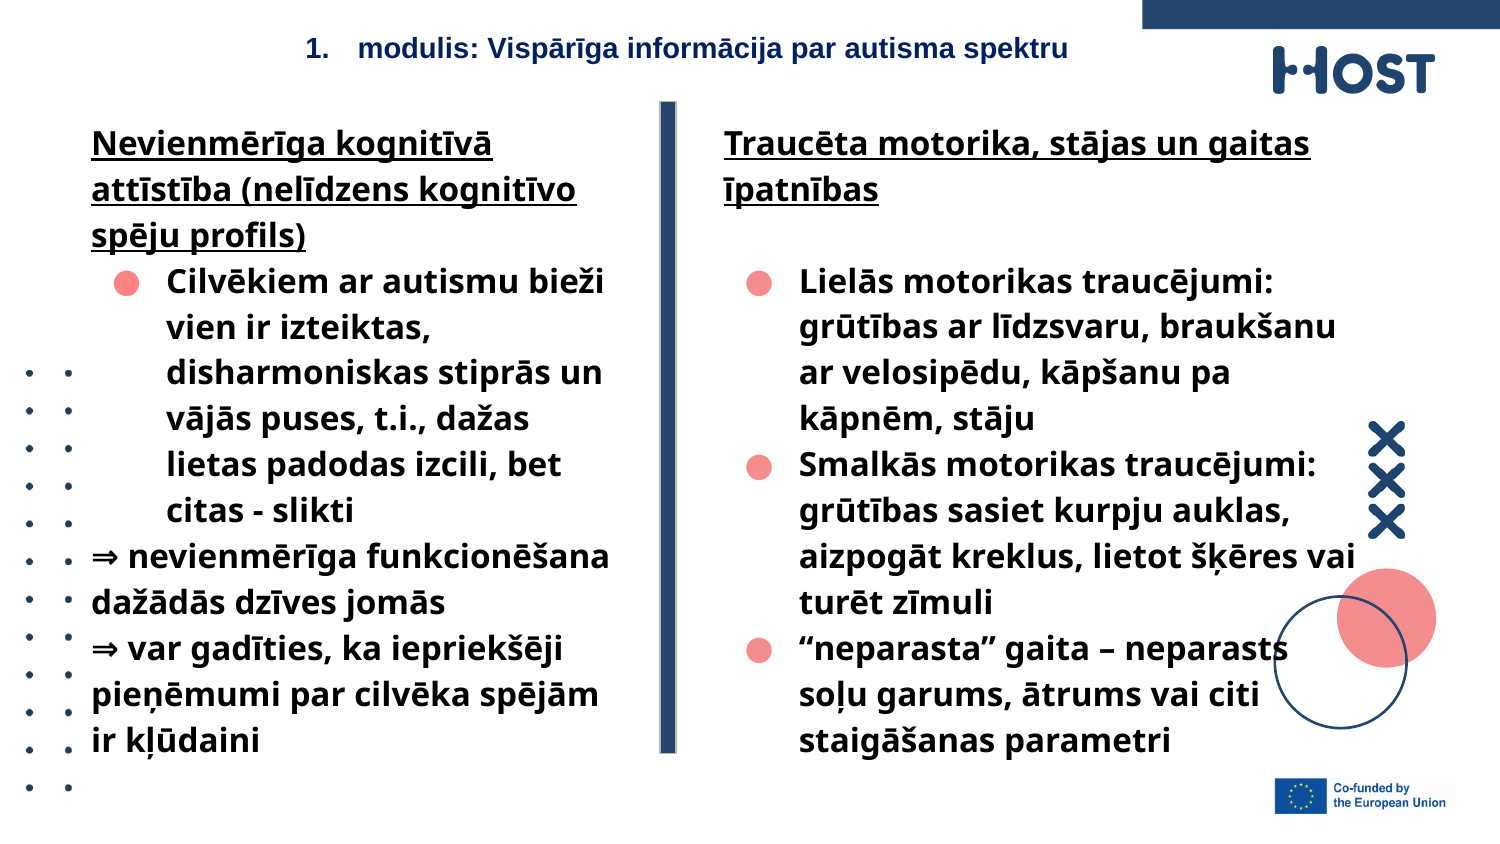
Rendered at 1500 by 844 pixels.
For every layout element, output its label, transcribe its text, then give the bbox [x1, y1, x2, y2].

picture [1273, 46, 1435, 94]
picture [1373, 421, 1405, 539]
picture [0, 370, 76, 806]
picture [1274, 777, 1456, 814]
text_box Traucēta motorika, stājas un gaitas īpatnības Lielās motorikas traucējumi: grūtības ar līdzsvaru, braukšanu ar velosipēdu, kāpšanu pa kāpnēm, stāju Smalkās motorikas traucējumi: grūtības sasiet kurpju auklas, aizpogāt kreklus, lietot šķēres vai turēt zīmuli “neparasta” gaita – neparasts soļu garums, ātrums vai citi staigāšanas parametri [708, 101, 1373, 844]
text_box [660, 101, 677, 754]
text_box modulis: Vispārīga informācija par autisma spektru [267, 10, 1135, 68]
text_box Nevienmērīga kognitīvā attīstība (nelīdzens kognitīvo spēju profils) Cilvēkiem ar autismu bieži vien ir izteiktas, disharmoniskas stiprās un vājās puses, t.i., dažas lietas padodas izcili, bet citas - slikti ⇒ nevienmērīga funkcionēšana dažādās dzīves jomās ⇒ var gadīties, ka iepriekšēji pieņēmumi par cilvēka spējām ir kļūdaini [76, 101, 639, 844]
